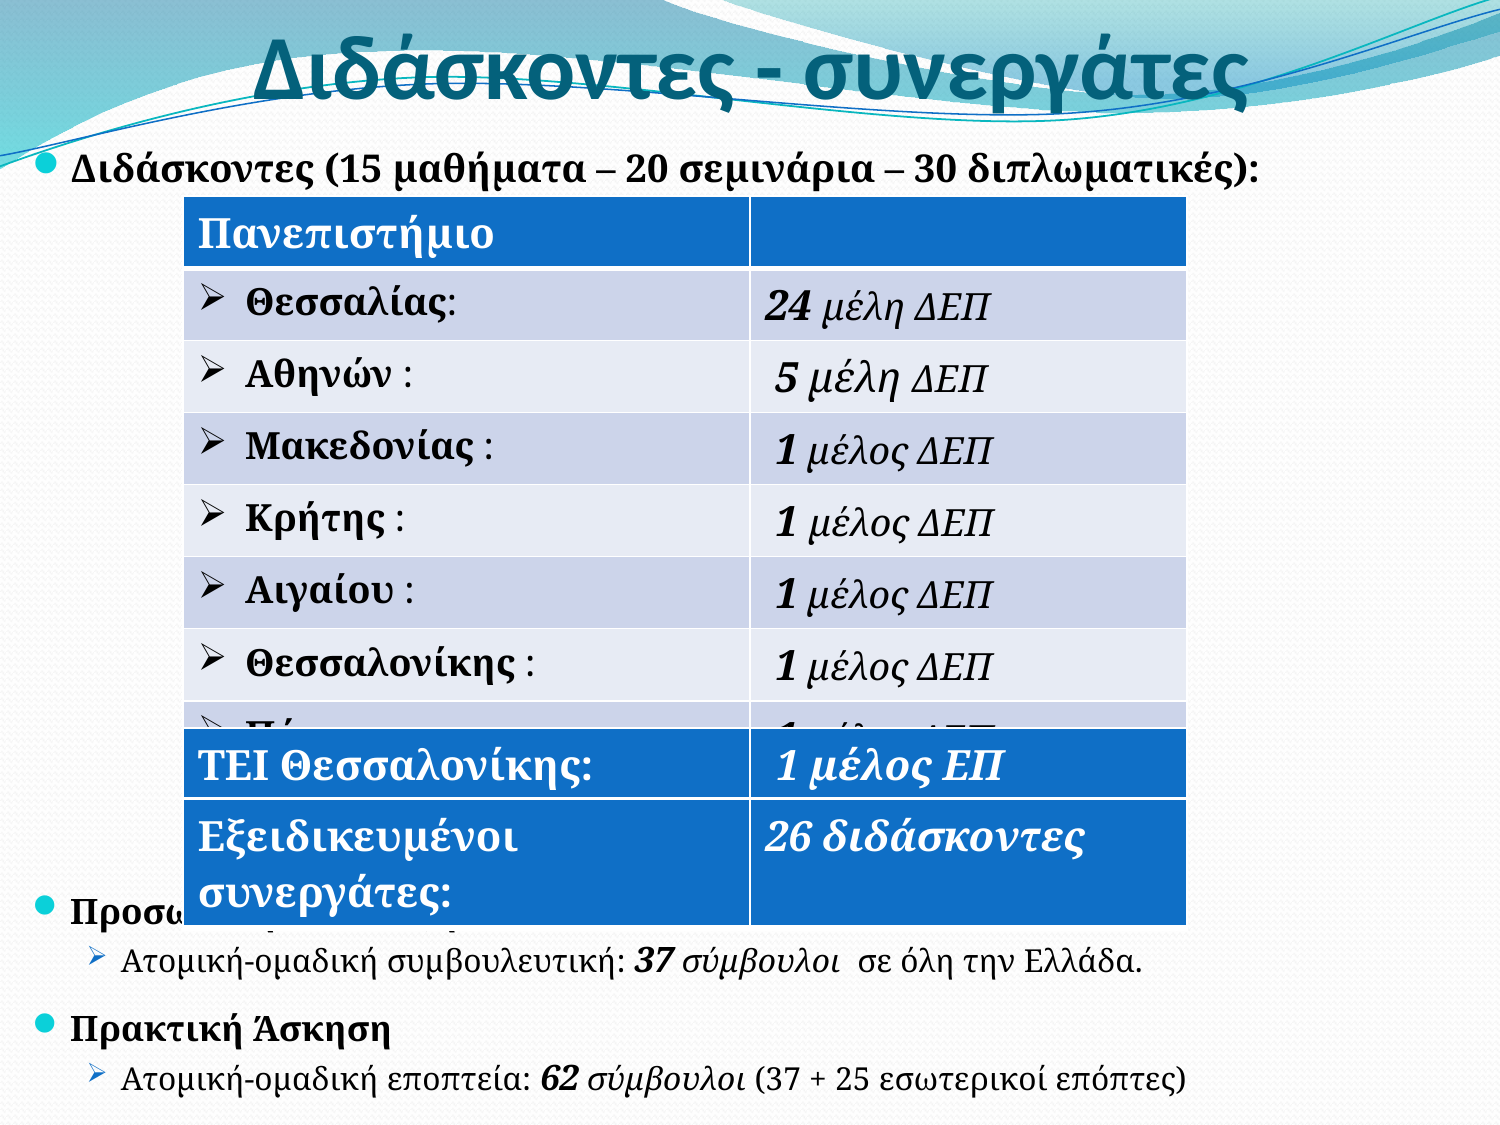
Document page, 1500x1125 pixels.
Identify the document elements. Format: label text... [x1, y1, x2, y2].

table_cell Κρήτης : [184, 485, 749, 556]
table_cell Θεσσαλονίκης : [184, 629, 749, 700]
table_cell 24 μέλη ΔΕΠ [751, 271, 1186, 340]
table_cell 1 μέλος ΔΕΠ [751, 413, 1186, 484]
table_cell Μακεδονίας : [184, 413, 749, 484]
table_header 1 μέλος ΕΠ [751, 729, 1186, 797]
list Διδάσκοντες (15 μαθήματα – 20 σεμινάρια – 30 διπλωματικές): Προσωπική Ανάπτυξη Ατομική-ομαδική συμβουλευτική: 37 σύμβουλοι σε όλη την Ελλάδα. Πρακτική Άσκηση Ατομική-ομαδική εποπτεία: 62 σύμβουλοι (37 + 25 εσωτερικοί επόπτες) [17, 137, 1471, 1106]
table_cell Θεσσαλίας: [184, 271, 749, 340]
table_cell Πάντειο : [184, 702, 749, 727]
table_cell 1 μέλος ΔΕΠ [751, 557, 1186, 628]
table_cell 5 μέλη ΔΕΠ [751, 341, 1186, 412]
table_header Εξειδικευμένοι συνεργάτες: [184, 800, 749, 925]
table_cell 1 μέλος ΔΕΠ [751, 702, 1186, 727]
table_cell 1 μέλος ΔΕΠ [751, 629, 1186, 700]
table_header 26 διδάσκοντες [751, 800, 1186, 925]
table_cell Αιγαίου : [184, 557, 749, 628]
table_cell 1 μέλος ΔΕΠ [751, 485, 1186, 556]
table_header [751, 197, 1186, 266]
title Διδάσκοντες - συνεργάτες [76, 0, 1427, 119]
table_header ΤΕΙ Θεσσαλονίκης: [184, 729, 749, 797]
table_cell Αθηνών : [184, 341, 749, 412]
table_header Πανεπιστήμιο [184, 197, 749, 266]
